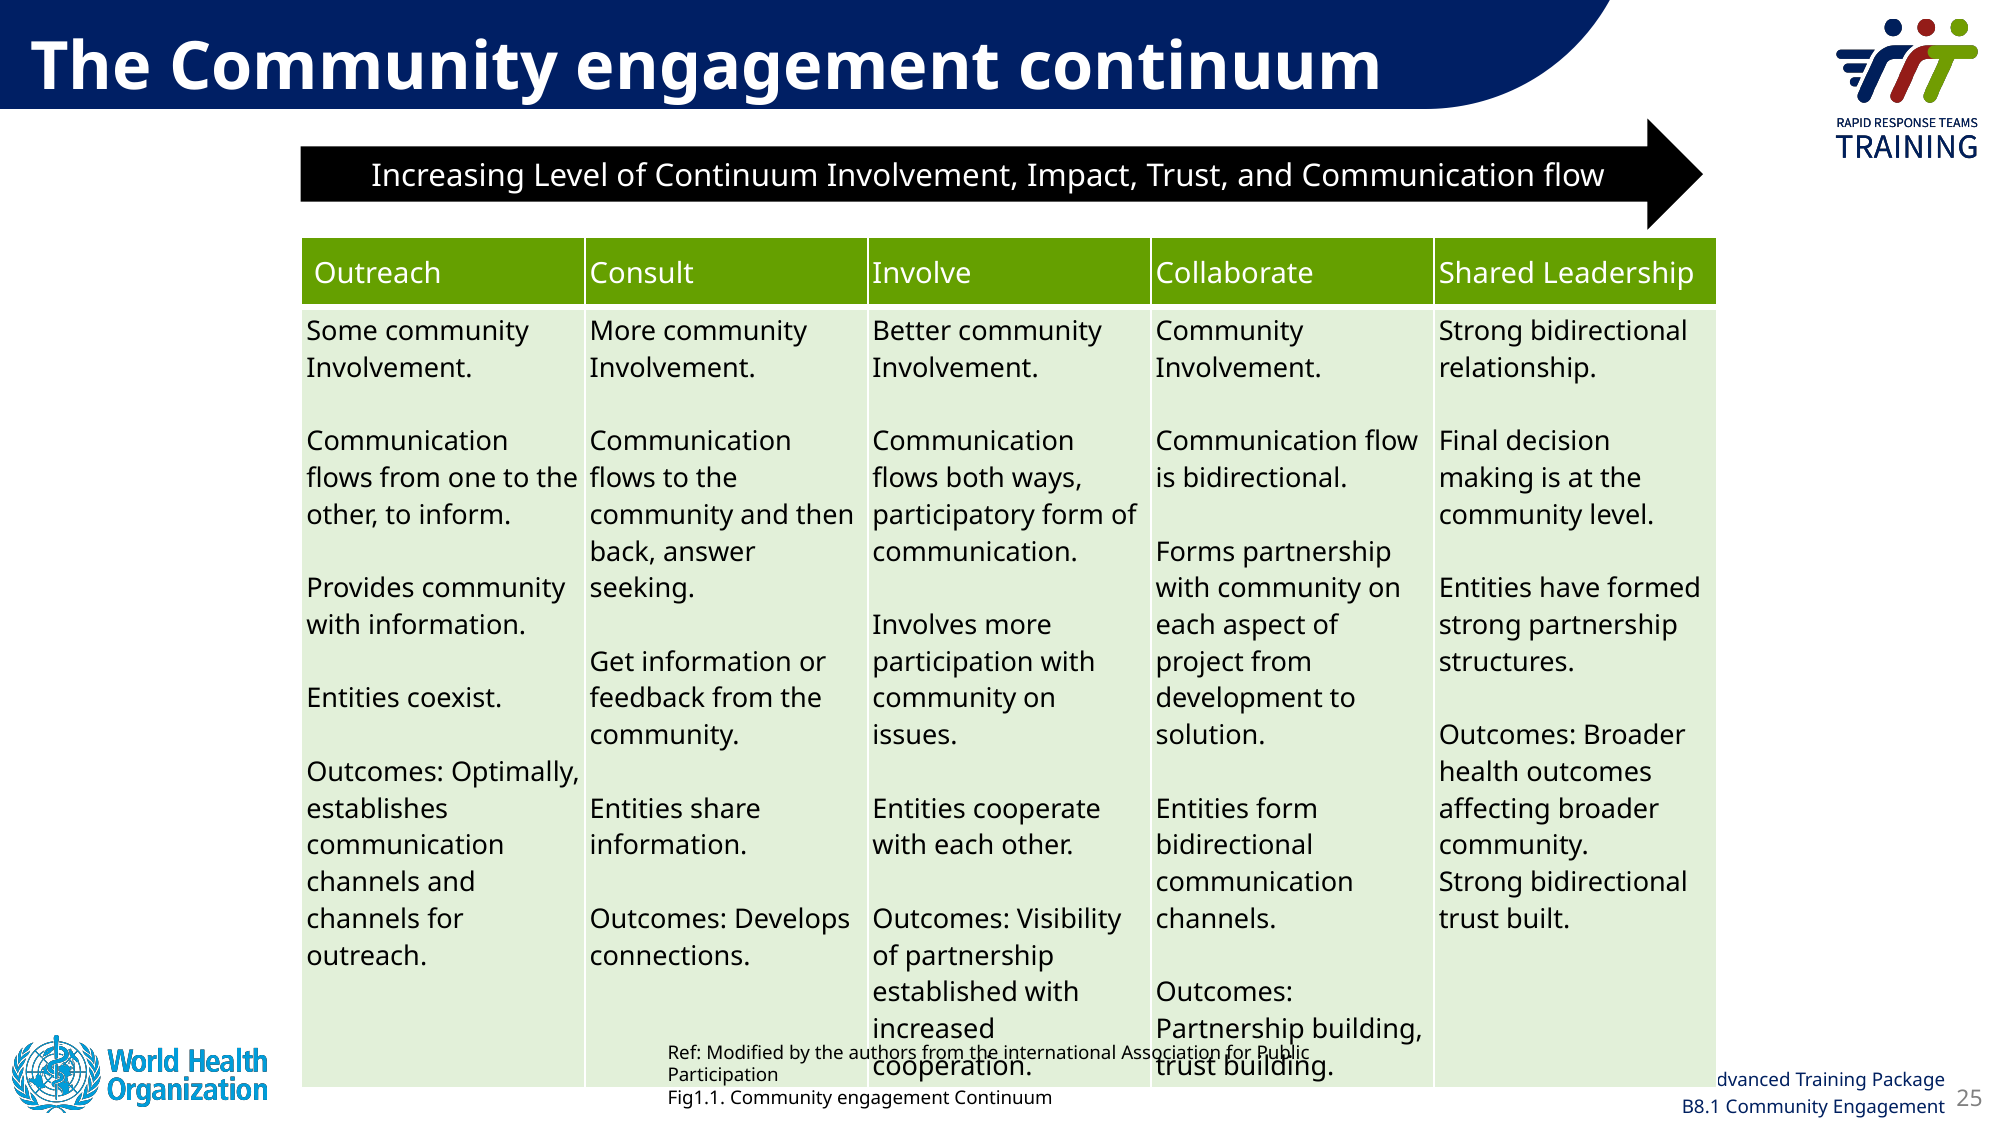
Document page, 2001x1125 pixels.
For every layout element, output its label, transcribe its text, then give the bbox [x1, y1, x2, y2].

picture [59, 1035, 267, 1113]
table_cell Some community Involvement. Communication flows from one to the other, to inform. Provides community with information. Entities coexist. Outcomes: Optimally, establishes communication channels and channels for outreach. [302, 310, 584, 1087]
picture [50, 1108, 62, 1113]
picture [30, 1083, 37, 1091]
table_header Shared Leadership [1435, 238, 1716, 304]
table_header Consult​ [586, 238, 867, 304]
picture [0, 0, 1636, 109]
text_box Ref: Modified by the authors from the international Association for Public Participation Fig1.1. Community engagement Continuum [659, 1032, 1362, 1116]
table_cell More community Involvement. Communication flows to the community and then back, answer seeking. Get information or feedback from the community. Entities share information. Outcomes: Develops connections. [586, 310, 867, 1087]
picture [71, 1053, 90, 1091]
picture [22, 1062, 26, 1077]
picture [36, 1088, 78, 1105]
table_cell Community Involvement. Communication flow is bidirectional. Forms partnership with community on each aspect of project from development to solution. Entities form bidirectional communication channels. Outcomes: Partnership building, trust building. [1152, 310, 1433, 1087]
text_box The Community engagement continuum [22, 15, 1490, 122]
picture [12, 1035, 54, 1068]
picture [12, 1083, 48, 1113]
table_cell Better community Involvement. Communication flows both ways, participatory form of communication. Involves more participation with community on issues. Entities cooperate with each other. Outcomes: Visibility of partnership established with increased cooperation. [869, 310, 1150, 1032]
picture [40, 1062, 47, 1070]
picture [34, 1054, 43, 1078]
table_header Collaborate​ [1152, 238, 1433, 304]
picture [24, 1054, 36, 1087]
table_header ​ Outreach [302, 238, 584, 304]
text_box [301, 120, 1702, 228]
picture [1835, 19, 1978, 167]
picture [46, 1056, 54, 1062]
table_header Involve​ [869, 238, 1150, 304]
table_cell Strong bidirectional relationship. Final decision making is at the community level. Entities have formed strong partnership structures. Outcomes: Broader health outcomes affecting broader community. Strong bidirectional trust built. [1435, 310, 1716, 1087]
